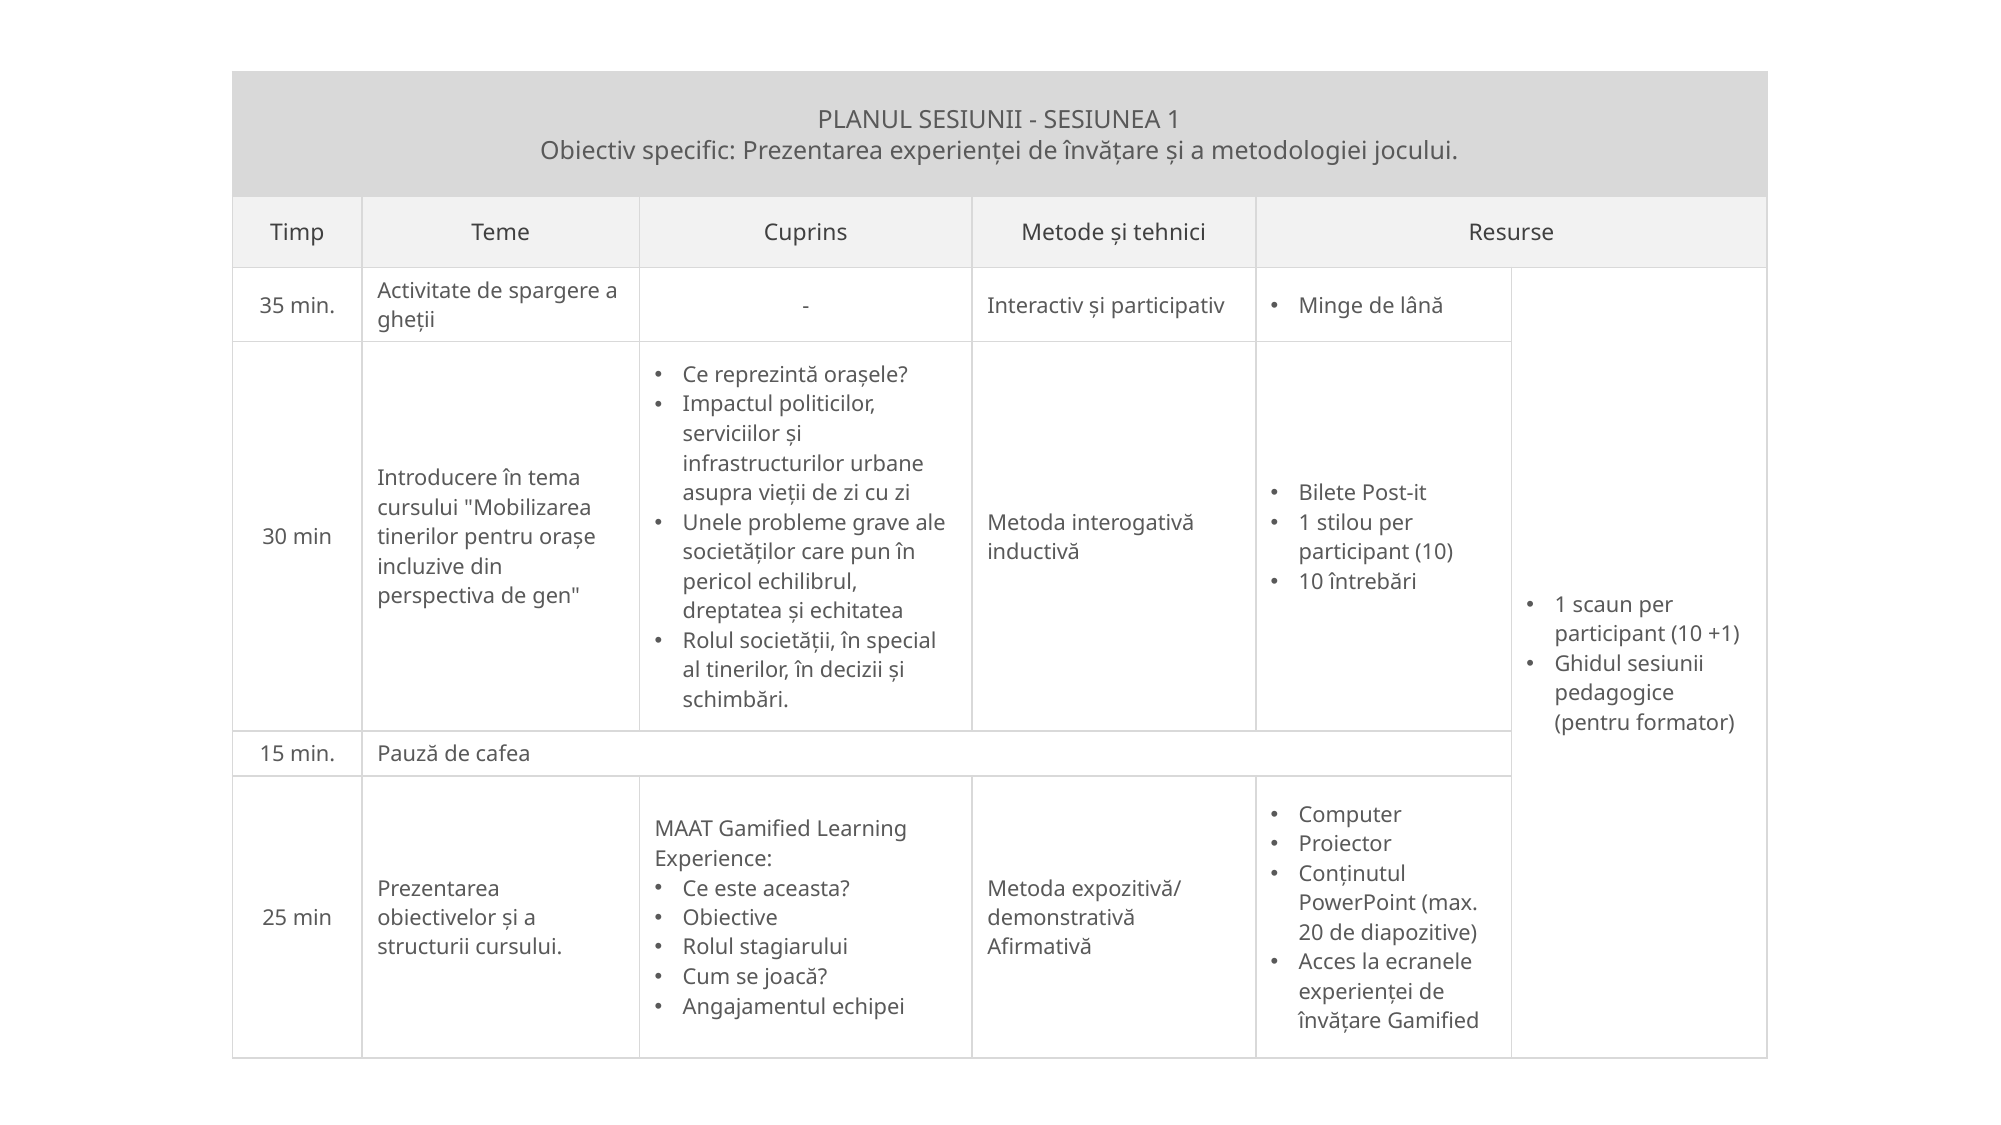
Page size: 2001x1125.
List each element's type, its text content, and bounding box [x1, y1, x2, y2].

table_cell Interactiv și participativ [973, 268, 1255, 341]
table_cell Cuprins [640, 197, 971, 267]
table_cell Computer Proiector Conținutul PowerPoint (max. 20 de diapozitive) Acces la ecranele experienței de învățare Gamified [1257, 777, 1511, 1057]
table_cell 25 min [233, 777, 361, 1057]
table_cell 35 min. [233, 268, 361, 341]
table_cell Resurse [1257, 197, 1766, 267]
table_cell Timp [233, 197, 361, 267]
table_cell Prezentarea obiectivelor și a structurii cursului. [363, 777, 639, 1057]
table_cell MAAT Gamified Learning Experience: Ce este aceasta? Obiective Rolul stagiarului Cum se joacă? Angajamentul echipei [640, 777, 971, 1057]
table_cell Metoda expozitivă/ demonstrativă Afirmativă [973, 777, 1255, 1057]
table_header PLANUL SESIUNII - SESIUNEA 1 Obiectiv specific: Prezentarea experienței de învățare și a metodologiei jocului. [233, 73, 1766, 195]
table_cell 30 min [233, 342, 361, 730]
table_cell Activitate de spargere a gheții [363, 268, 639, 341]
table_cell Ce reprezintă orașele? Impactul politicilor, serviciilor și infrastructurilor urbane asupra vieții de zi cu zi Unele probleme grave ale societăților care pun în pericol echilibrul, dreptatea și echitatea Rolul societății, în special al tinerilor, în decizii și schimbări. [640, 342, 971, 730]
table_cell Introducere în tema cursului "Mobilizarea tinerilor pentru orașe incluzive din perspectiva de gen" [363, 342, 639, 730]
table_cell Teme [363, 197, 639, 267]
table_cell 15 min. [233, 732, 361, 775]
table_cell Metoda interogativă inductivă [973, 342, 1255, 730]
table_cell Pauză de cafea [363, 732, 1511, 775]
table_cell 1 scaun per participant (10 +1) Ghidul sesiunii pedagogice (pentru formator) [1512, 268, 1766, 1057]
table_cell Metode și tehnici [973, 197, 1255, 267]
table_cell Bilete Post-it 1 stilou per participant (10) 10 întrebări [1257, 342, 1511, 730]
table_cell - [640, 268, 971, 341]
table_cell Minge de lână [1257, 268, 1511, 341]
